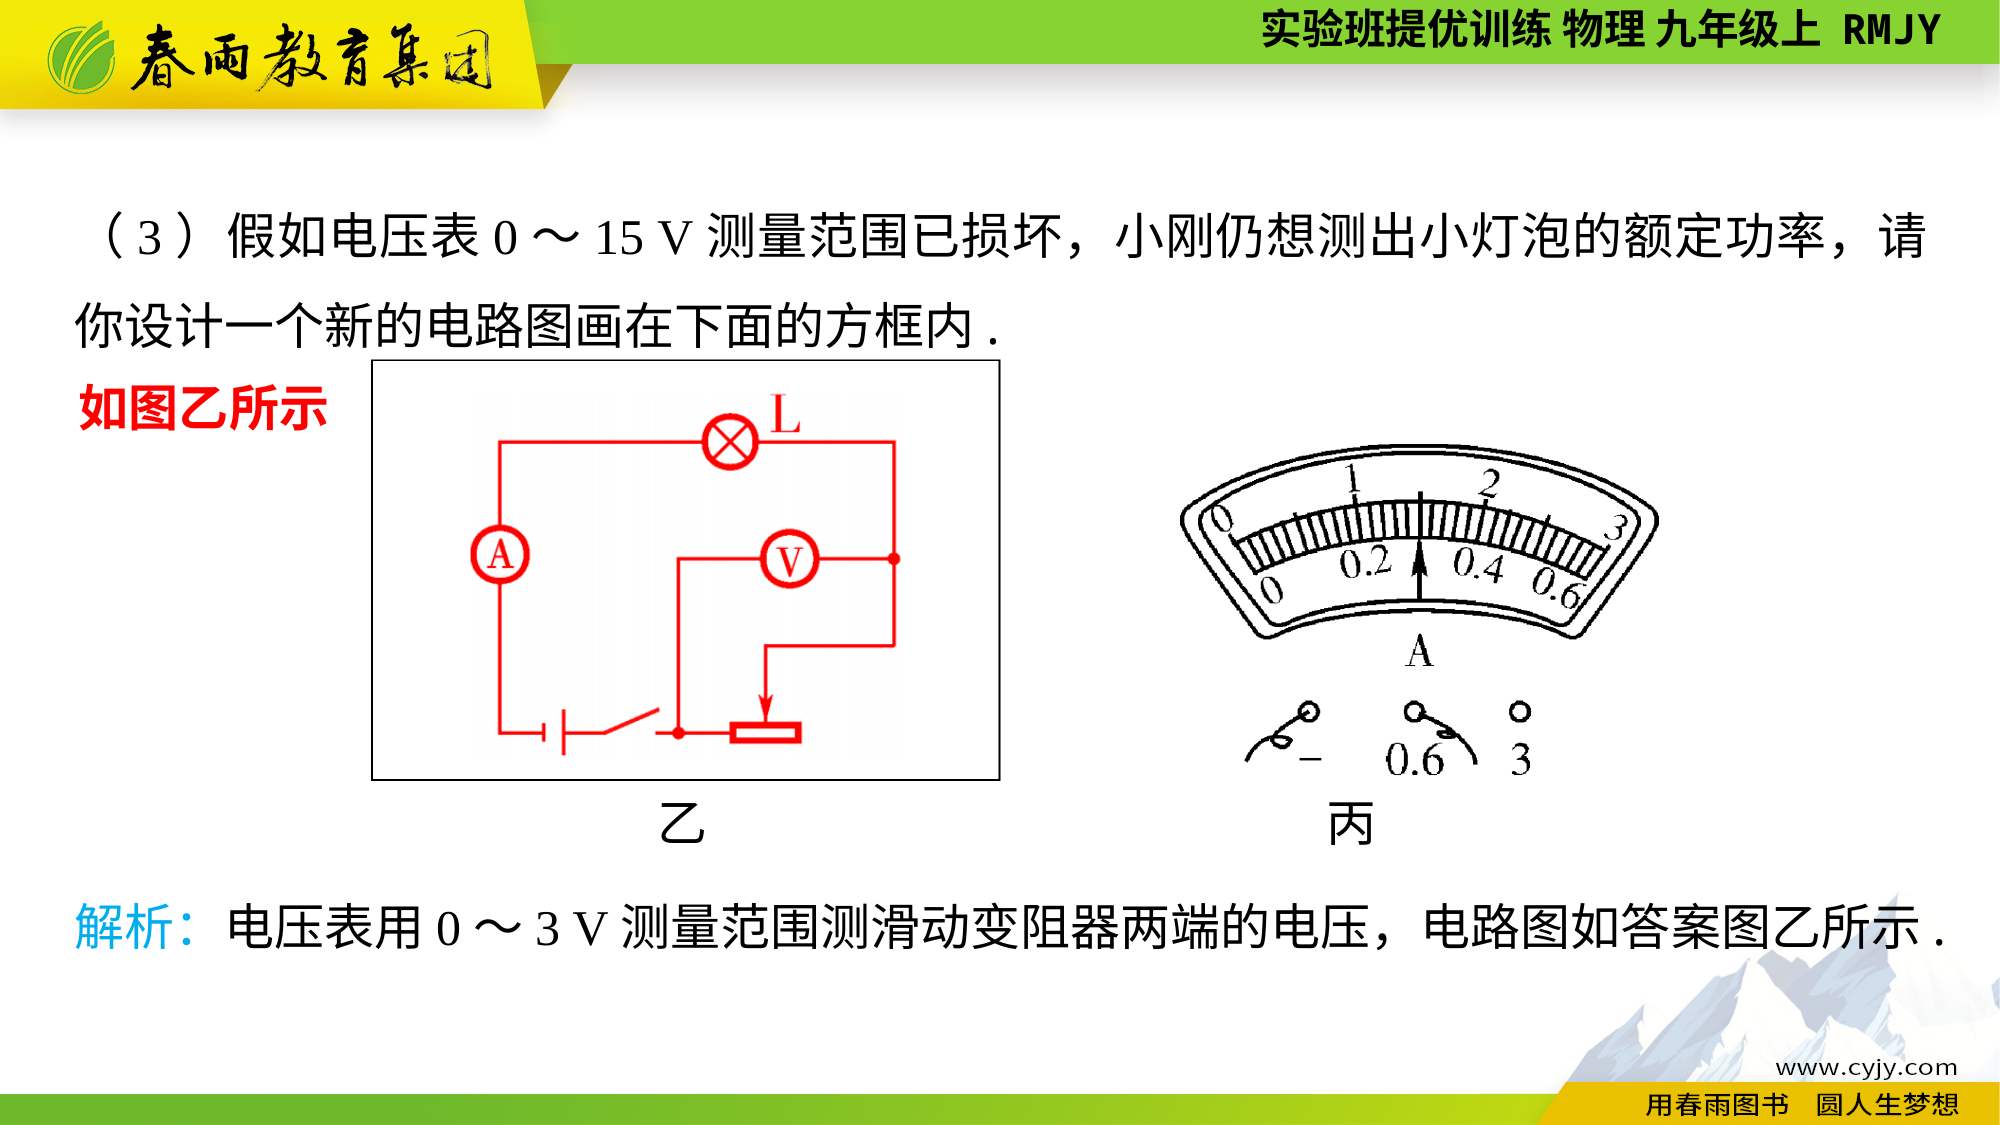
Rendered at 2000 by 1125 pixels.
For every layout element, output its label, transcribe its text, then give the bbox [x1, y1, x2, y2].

list （3）假如电压表0～15 V测量范围已损坏，小刚仍想测出小灯泡的额定功率，请你设计一个新的电路图画在下面的方框内. [59, 166, 1944, 364]
picture [0, 0, 2000, 1125]
text_box 解析：电压表用0～3 V测量范围测滑动变阻器两端的电压，电路图如答案图乙所示. [59, 857, 1944, 963]
text_box 乙 丙 [642, 784, 1470, 857]
text_box 如图乙所示 [63, 338, 355, 444]
